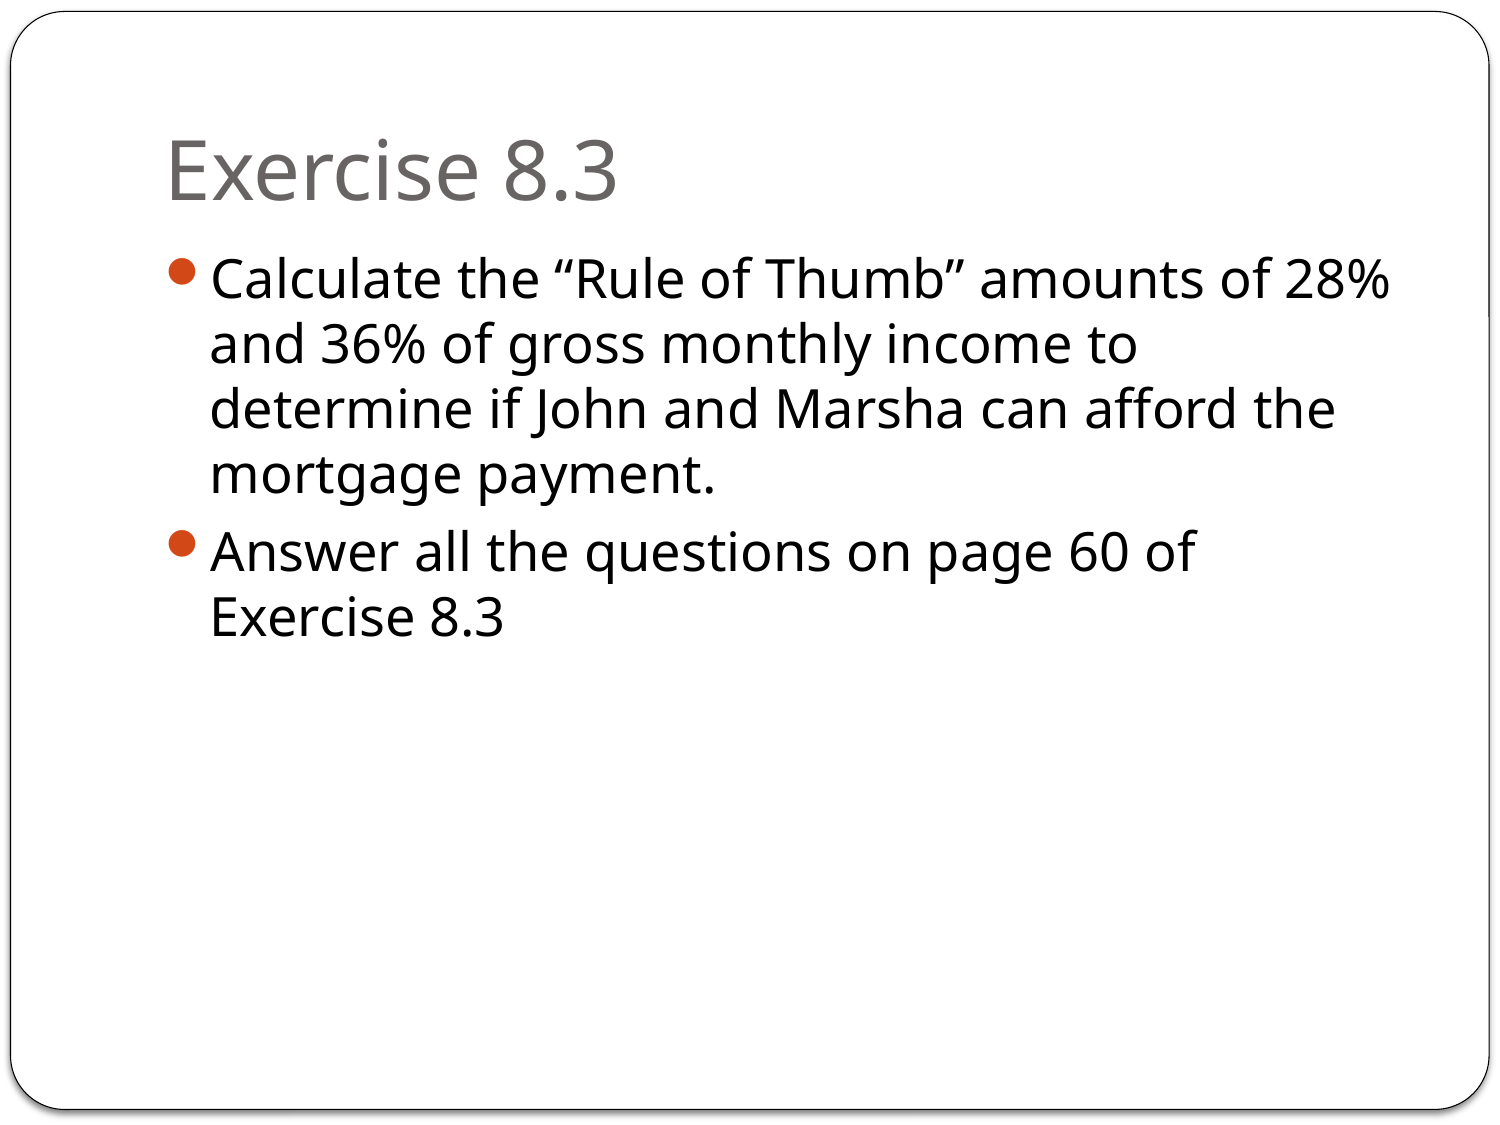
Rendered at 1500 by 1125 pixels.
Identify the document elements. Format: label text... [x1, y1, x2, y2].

list Calculate the “Rule of Thumb” amounts of 28% and 36% of gross monthly income to determine if John and Marsha can afford the mortgage payment. Answer all the questions on page 60 of Exercise 8.3 [150, 237, 1425, 988]
title Exercise 8.3 [150, 45, 1425, 233]
